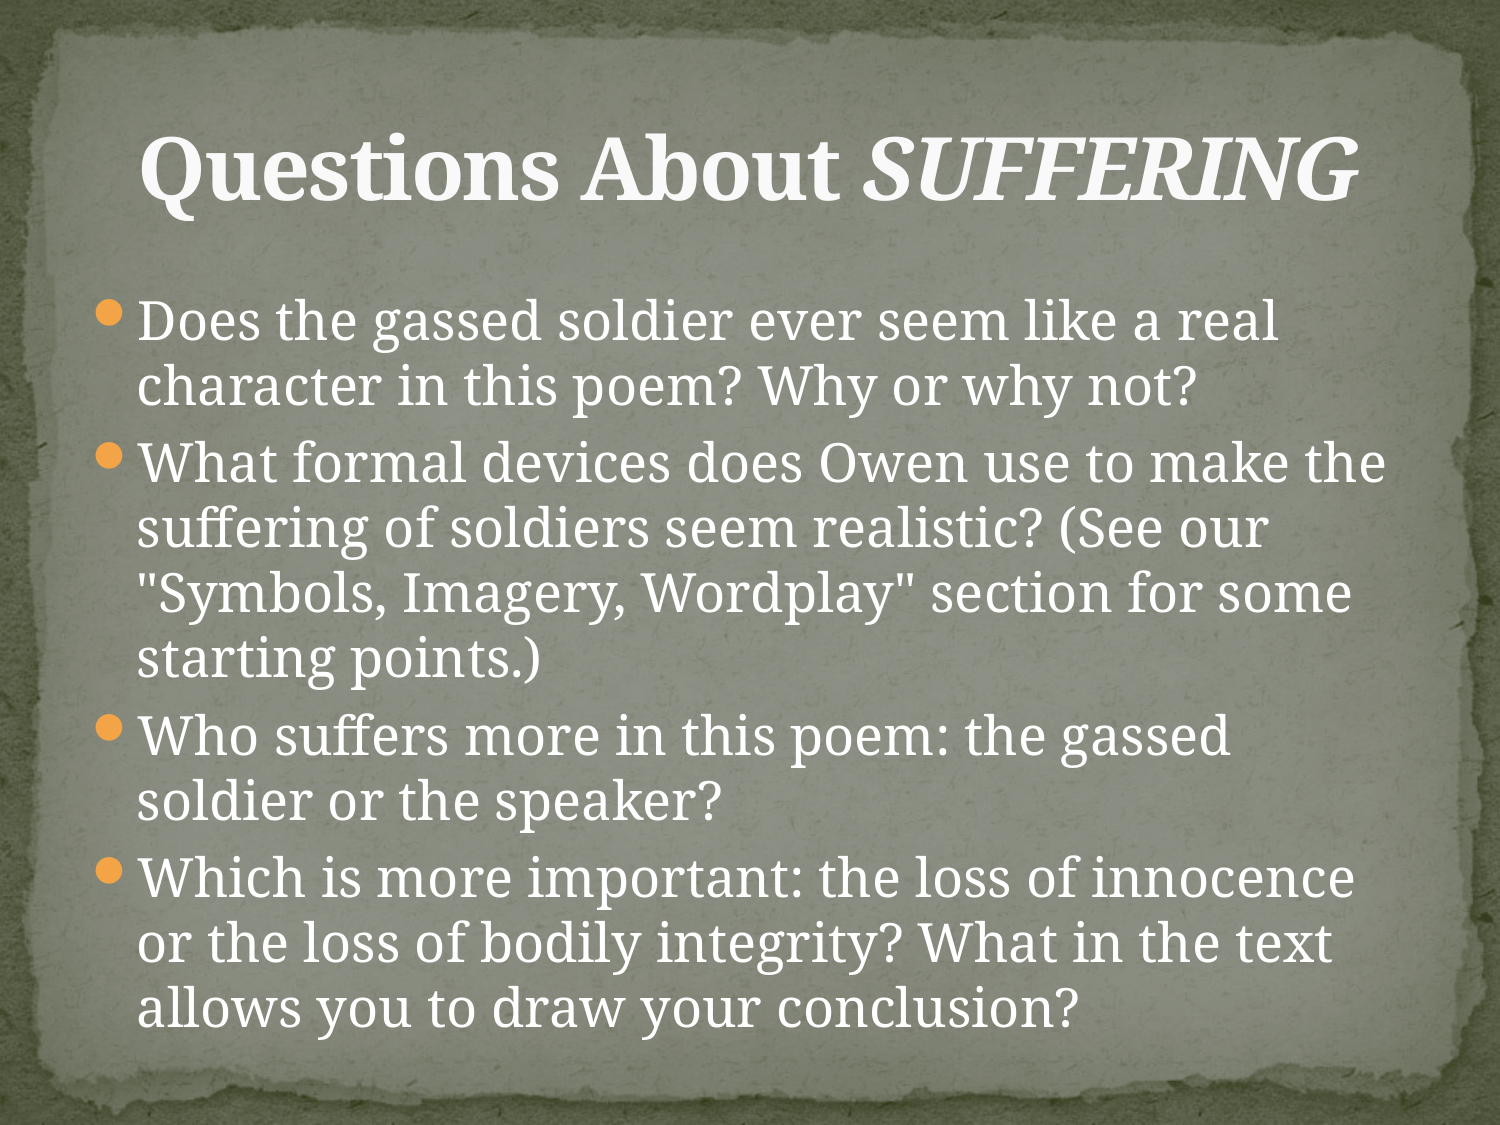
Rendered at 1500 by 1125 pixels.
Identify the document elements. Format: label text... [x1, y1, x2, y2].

list Does the gassed soldier ever seem like a real character in this poem? Why or why not? What formal devices does Owen use to make the suffering of soldiers seem realistic? (See our "Symbols, Imagery, Wordplay" section for some starting points.) Who suffers more in this poem: the gassed soldier or the speaker? Which is more important: the loss of innocence or the loss of bodily integrity? What in the text allows you to draw your conclusion? [76, 278, 1428, 1030]
title Questions About SUFFERING [74, 24, 1425, 225]
